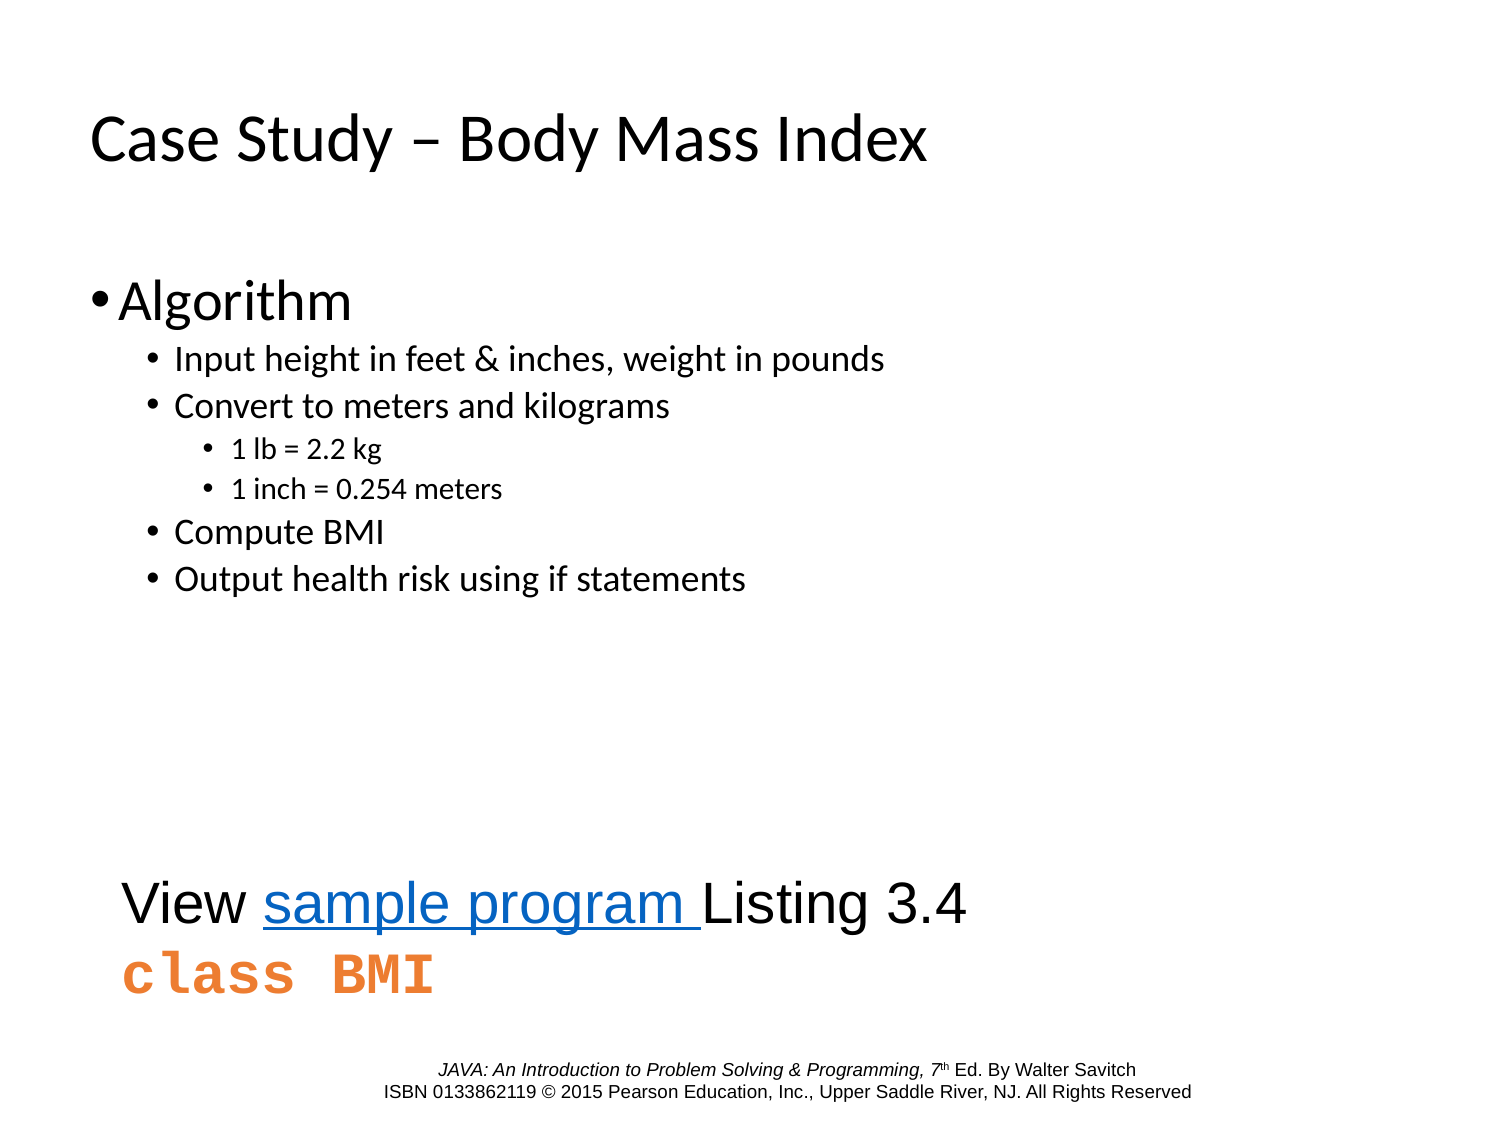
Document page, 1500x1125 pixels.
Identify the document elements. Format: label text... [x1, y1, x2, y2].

text_box View sample program Listing 3.4 class BMI [106, 858, 1238, 1015]
list Algorithm Input height in feet & inches, weight in pounds Convert to meters and kilograms 1 lb = 2.2 kg 1 inch = 0.254 meters Compute BMI Output health risk using if statements [75, 262, 1425, 1084]
title Case Study – Body Mass Index [75, 77, 1425, 203]
